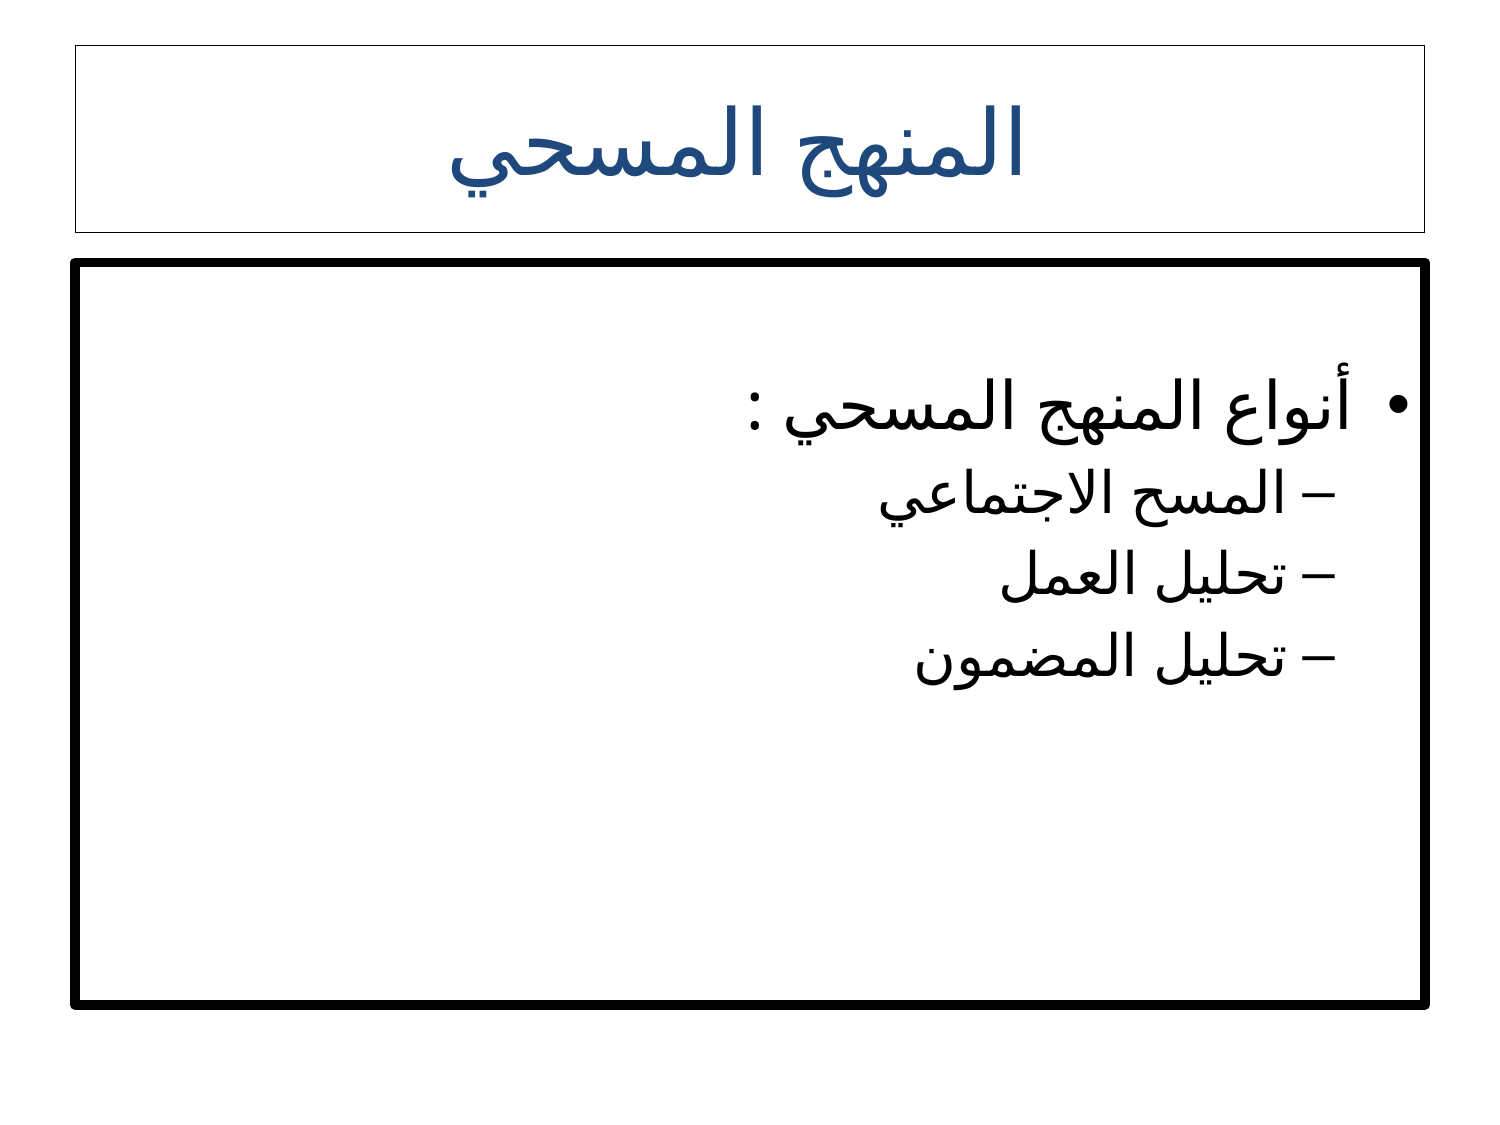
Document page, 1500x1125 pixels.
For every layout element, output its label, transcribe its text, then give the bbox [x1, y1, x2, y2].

list أنواع المنهج المسحي : المسح الاجتماعي تحليل العمل تحليل المضمون [75, 262, 1425, 1005]
title المنهج المسحي [75, 45, 1425, 233]
